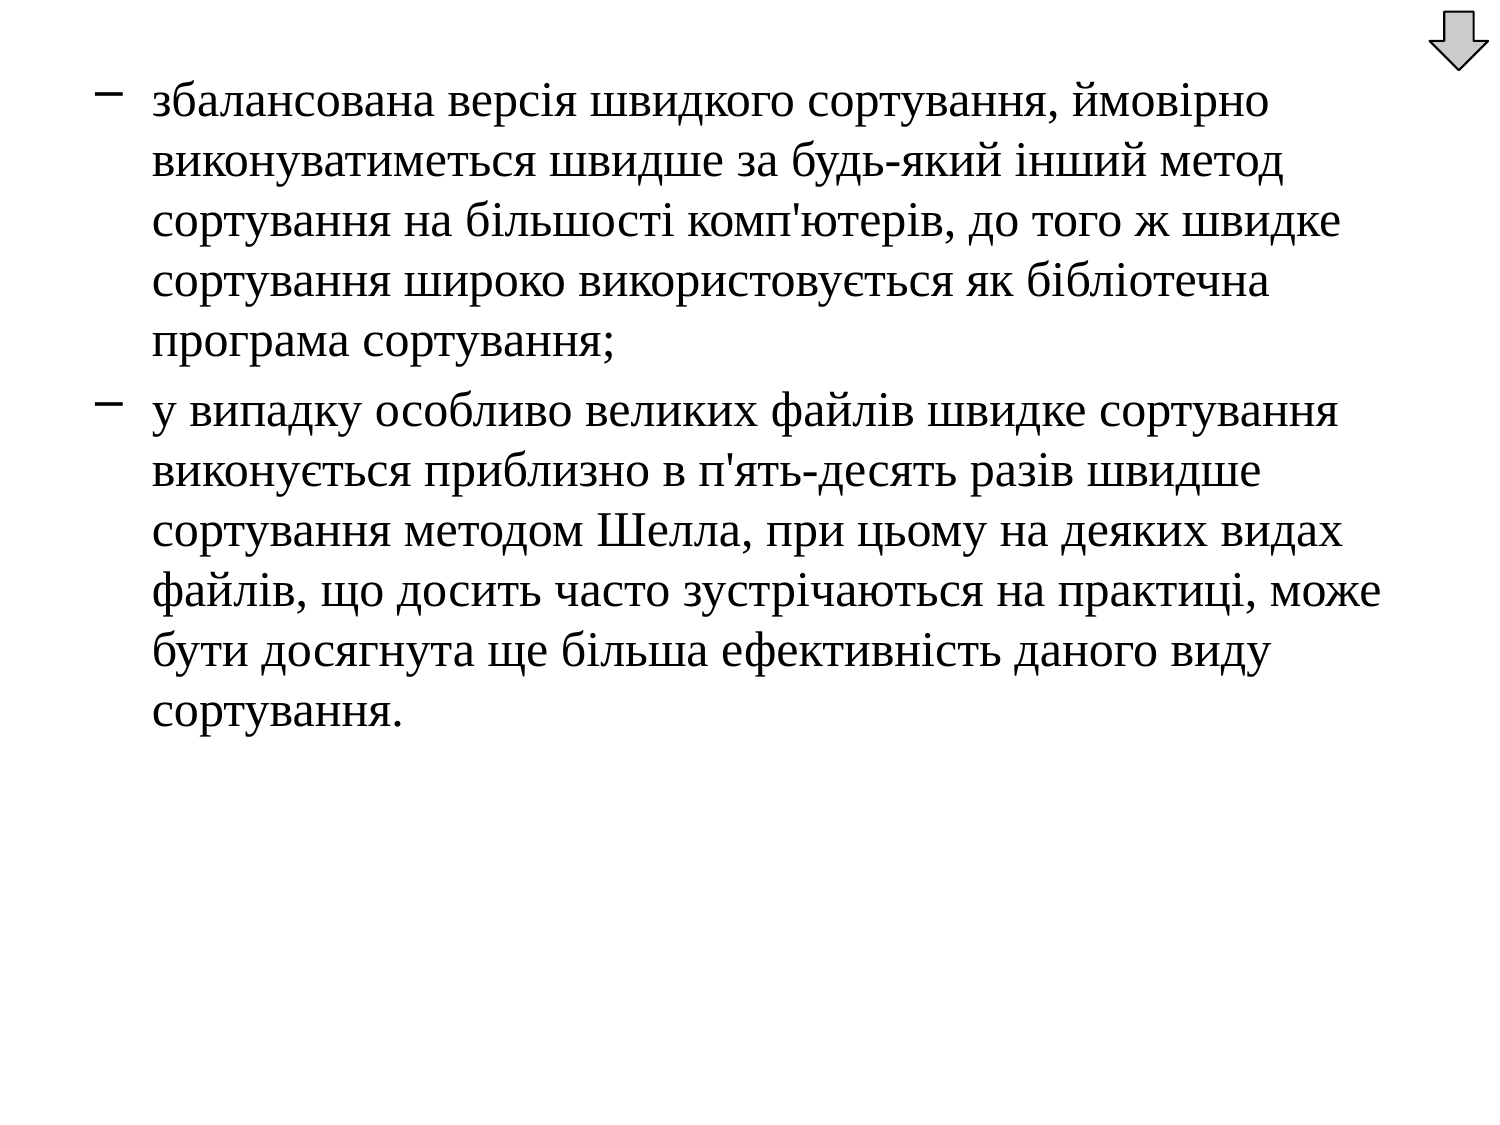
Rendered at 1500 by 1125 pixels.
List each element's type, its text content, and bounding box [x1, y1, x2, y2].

text_box [1429, 11, 1489, 71]
list збалансована версія швидкого сортування, ймовірно виконуватиметься швидше за будь-який інший метод сортування на більшості комп'ютерів, до того ж швидке сортування широко використовується як бібліотечна програма сортування; у випадку особливо великих файлів швидке сортування виконується приблизно в п'ять-десять разів швидше сортування методом Шелла, при цьому на деяких видах файлів, що досить часто зустрічаються на практиці, може бути досягнута ще більша ефективність даного виду сортування. [0, 58, 1500, 1125]
